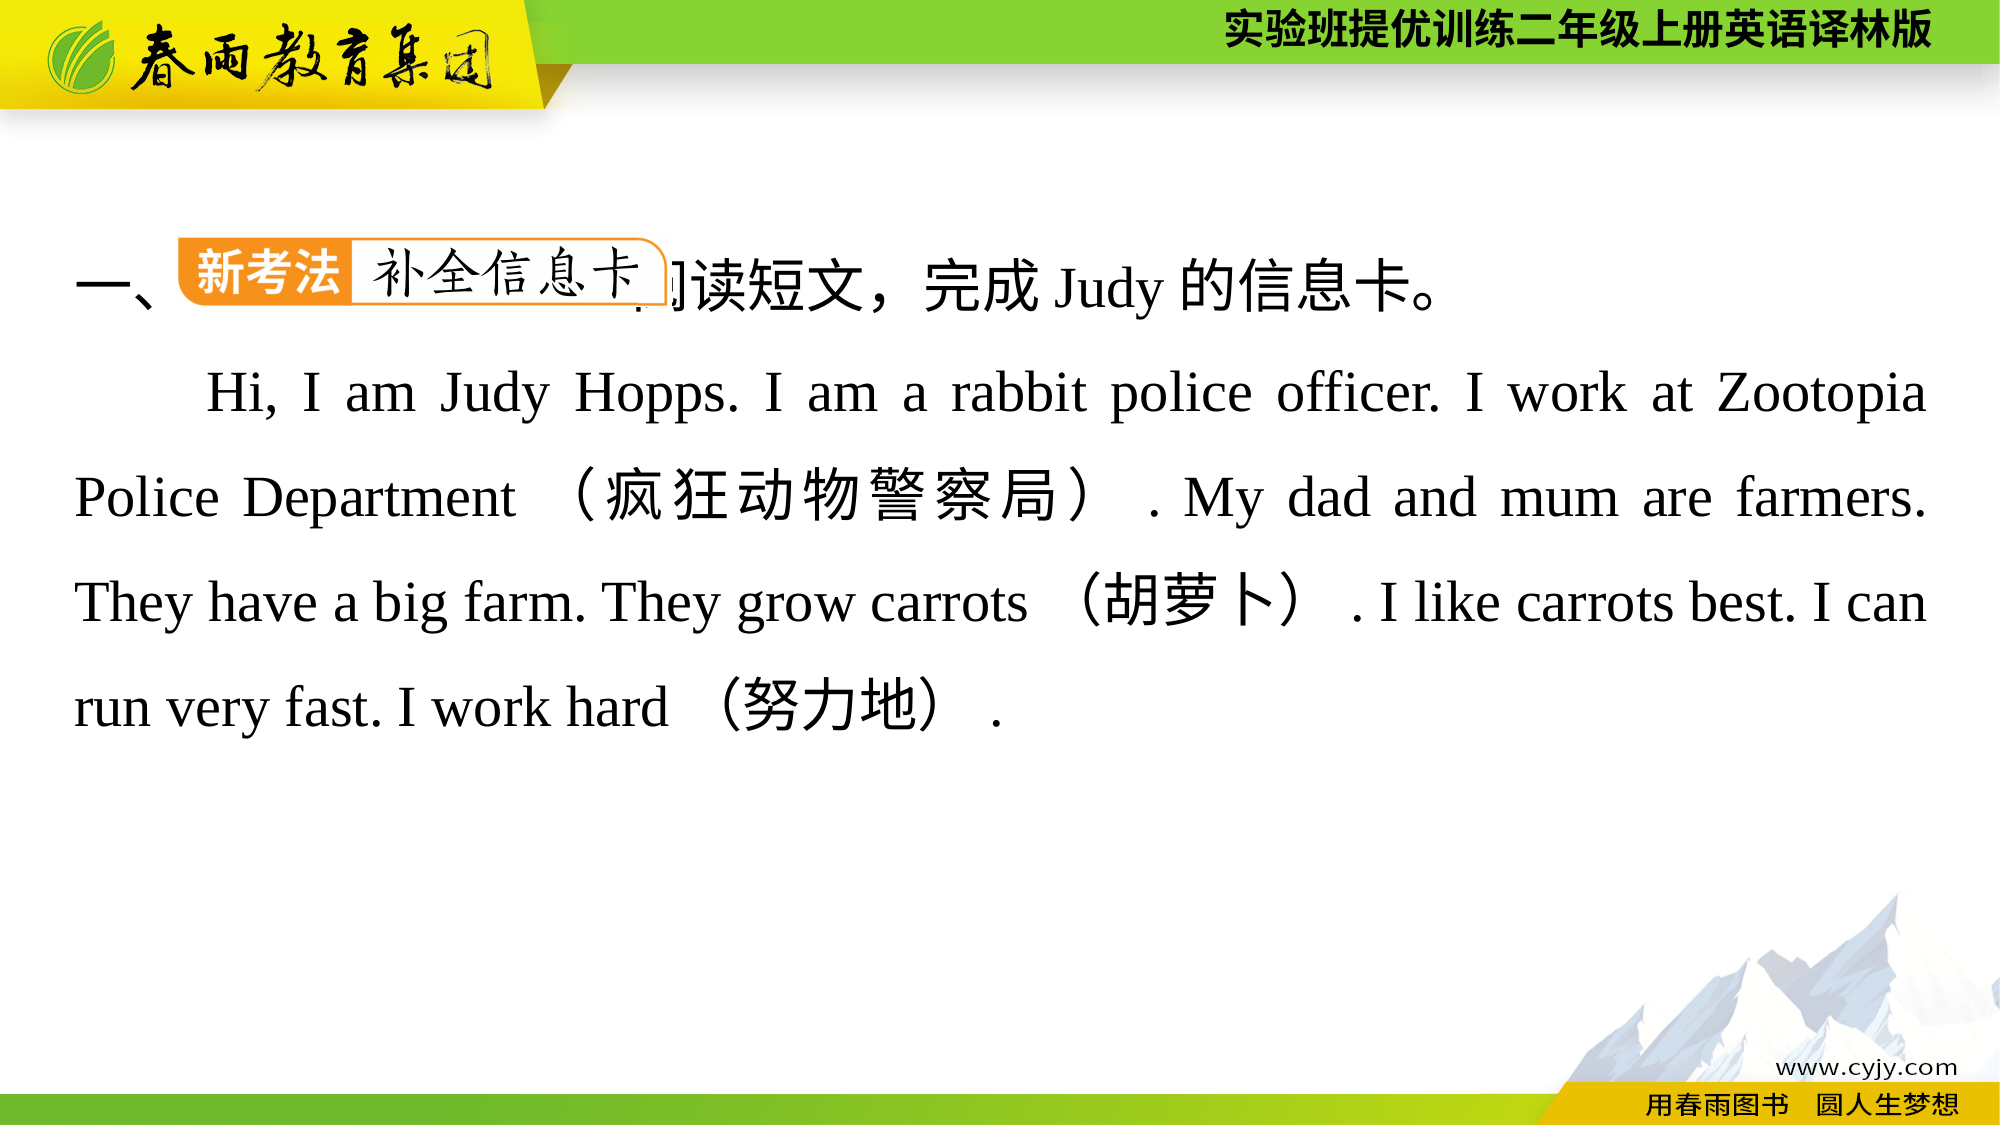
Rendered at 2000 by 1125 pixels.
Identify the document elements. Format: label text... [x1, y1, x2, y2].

list 一、 阅读短文，完成Judy的信息卡。 Hi, I am Judy Hopps. I am a rabbit police officer. I work at Zootopia Police Department（疯狂动物警察局）. My dad and mum are farmers. They have a big farm. They grow carrots（胡萝卜）. I like carrots best. I can run very fast. I work hard（努力地）. [59, 206, 1944, 752]
picture [0, 0, 2000, 1125]
